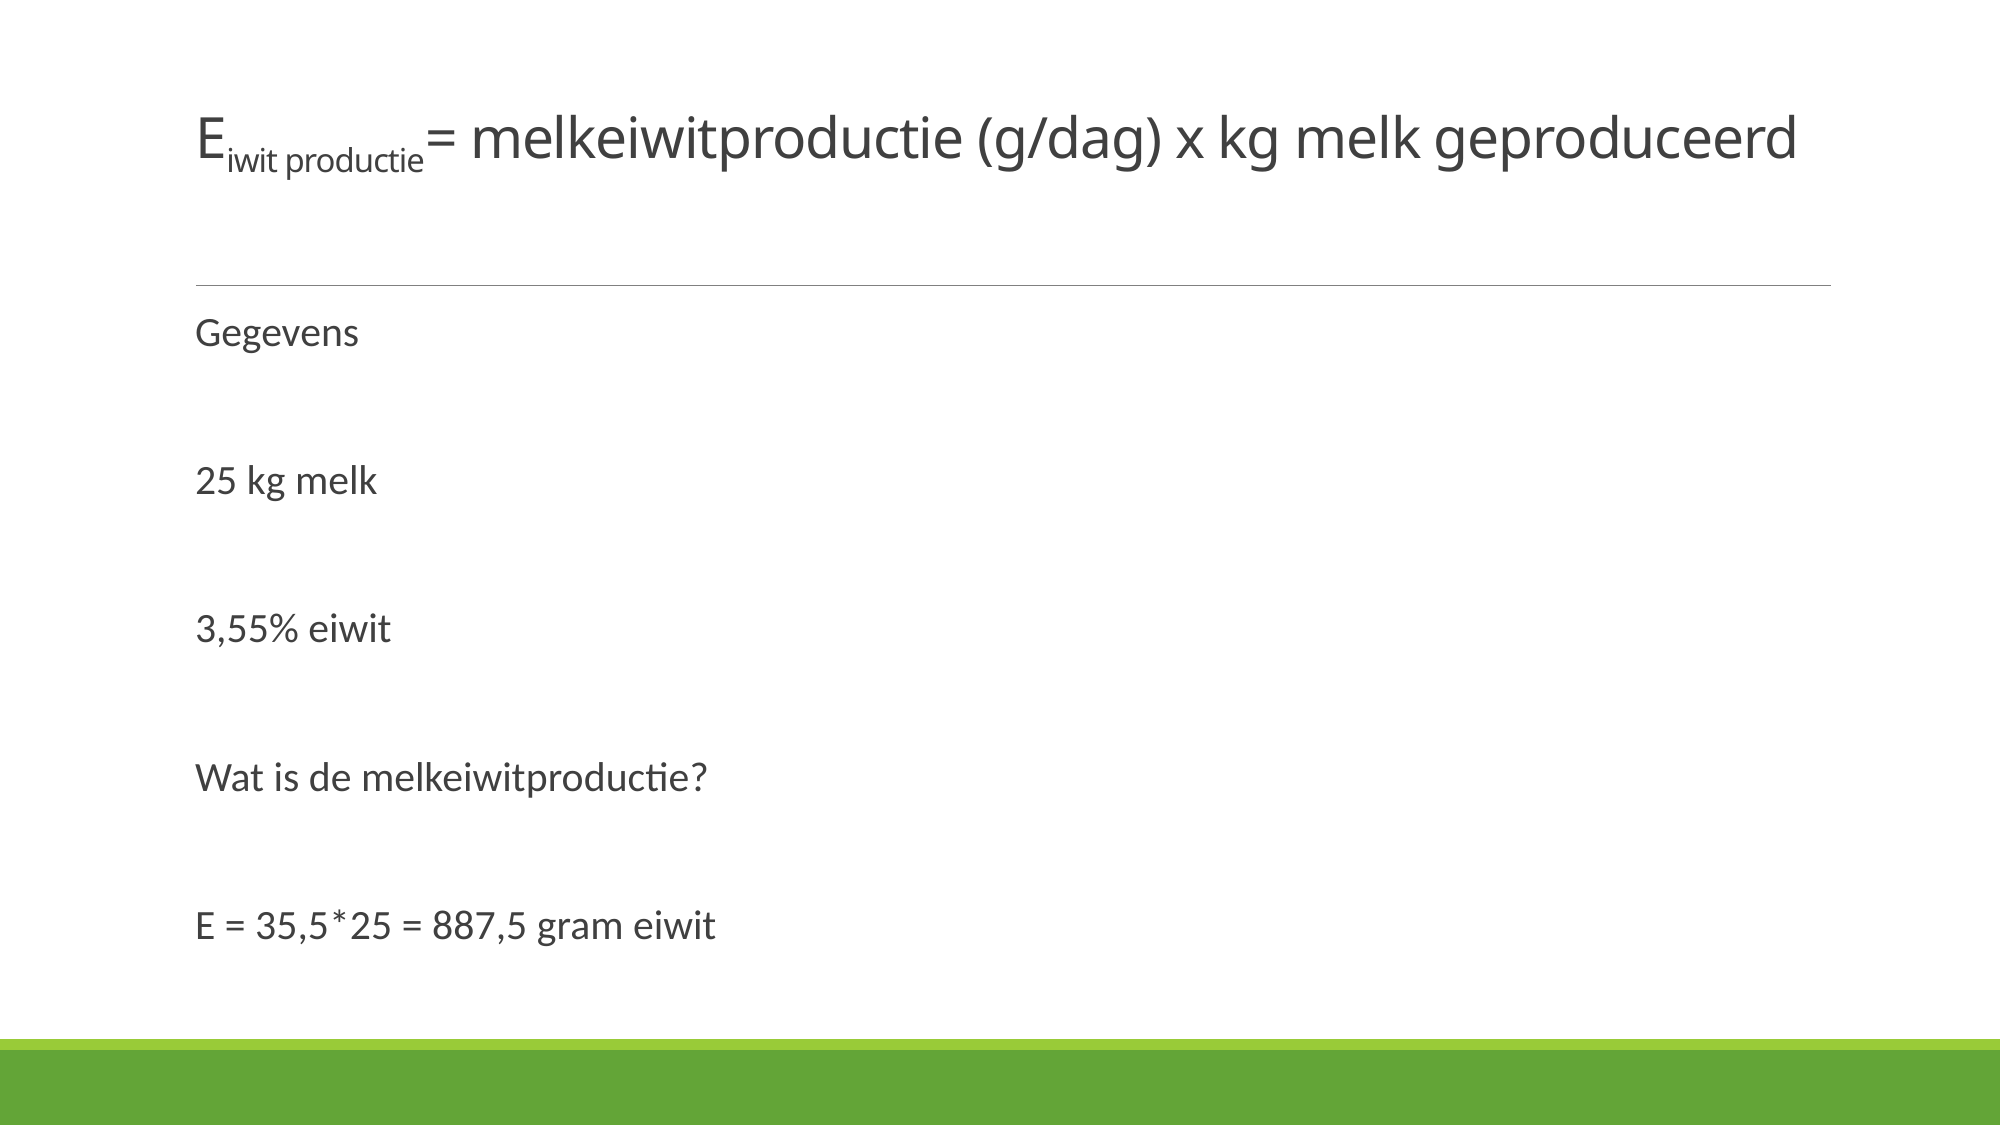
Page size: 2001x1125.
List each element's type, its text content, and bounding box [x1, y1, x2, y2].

list Gegevens 25 kg melk 3,55% eiwit Wat is de melkeiwitproductie? E = 35,5*25 = 887,5 gram eiwit [180, 302, 1830, 963]
title Eiwit productie= melkeiwitproductie (g/dag) x kg melk geproduceerd [180, 47, 1830, 285]
